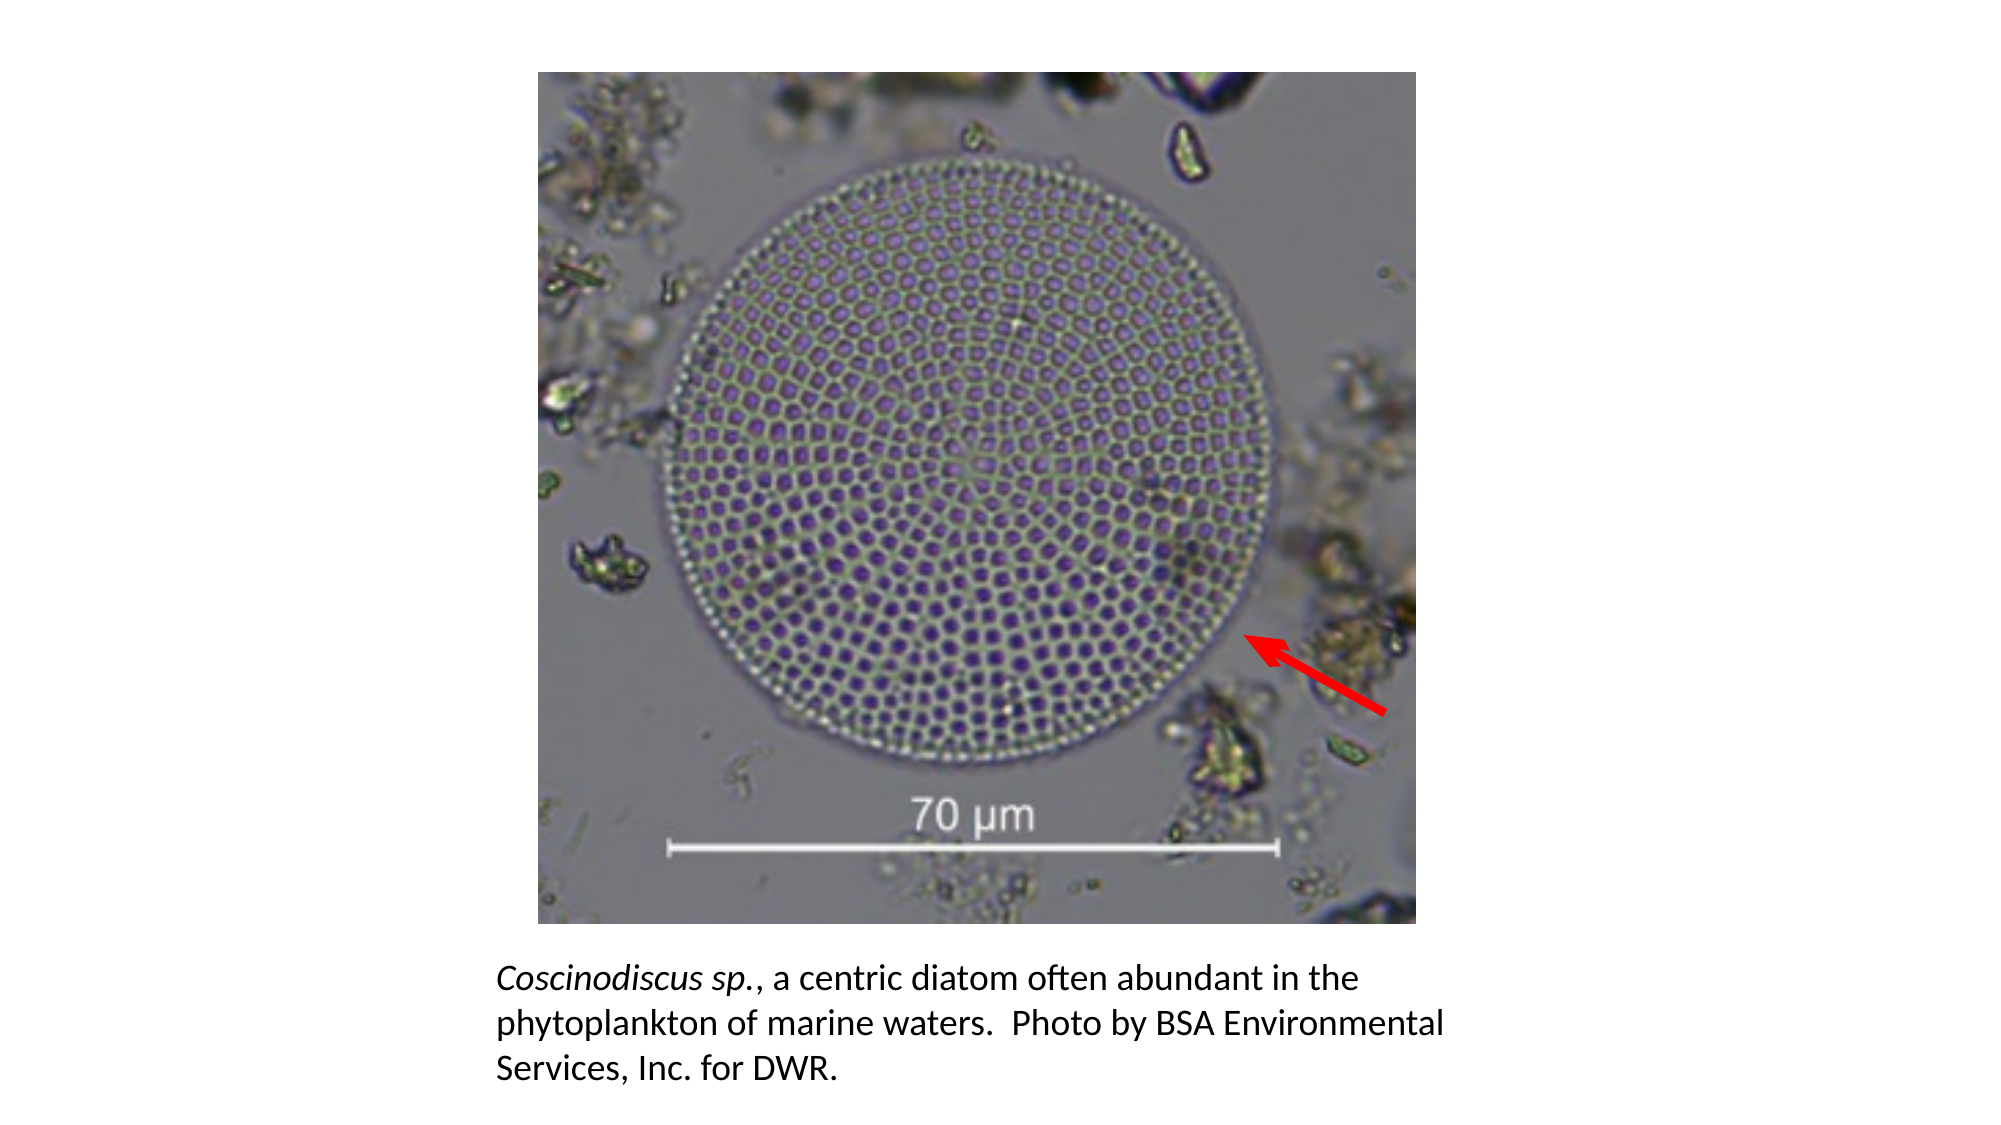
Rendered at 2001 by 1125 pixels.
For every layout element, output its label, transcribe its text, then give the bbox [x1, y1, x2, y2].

text_box Coscinodiscus sp., a centric diatom often abundant in the phytoplankton of marine waters. Photo by BSA Environmental Services, Inc. for DWR. [481, 945, 1479, 1096]
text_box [538, 72, 1416, 924]
